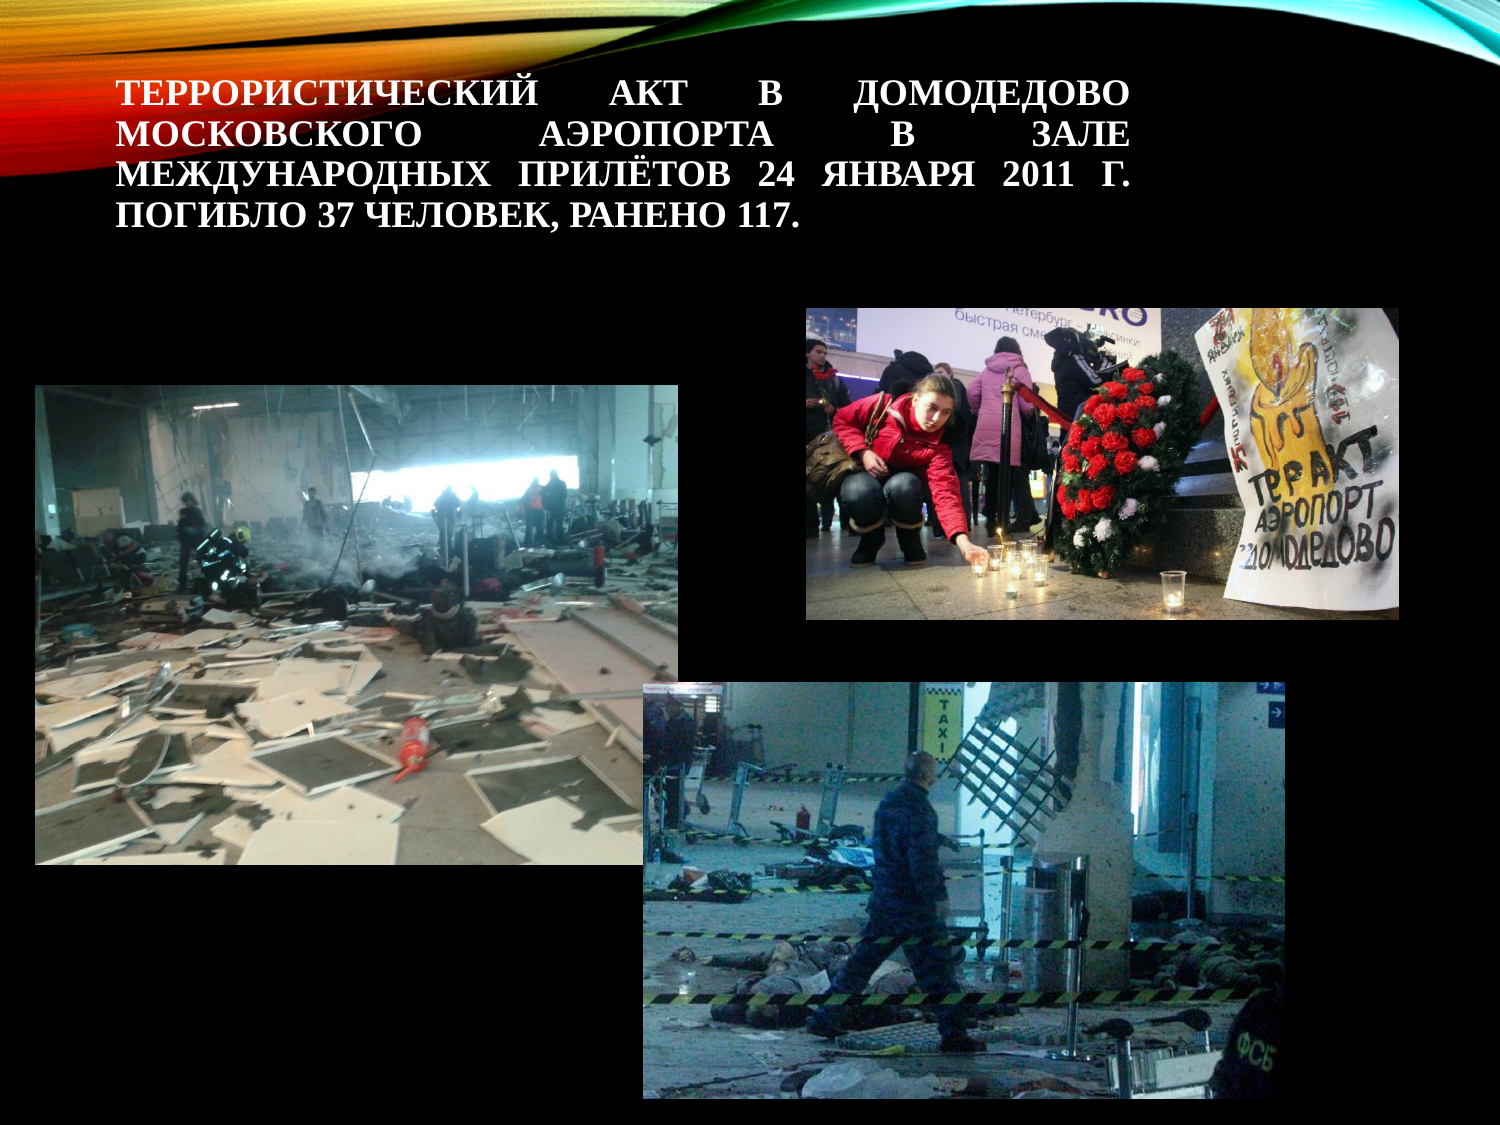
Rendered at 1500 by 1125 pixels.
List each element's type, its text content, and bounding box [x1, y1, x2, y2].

picture [0, 0, 1500, 178]
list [643, 682, 1286, 1099]
picture [805, 307, 1399, 620]
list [35, 385, 678, 865]
title Террористический акт в Домодедово Московского аэропорта в зале международных прилётов 24 января 2011 г. Погибло 37 человек, ранено 117. [100, 48, 1147, 261]
